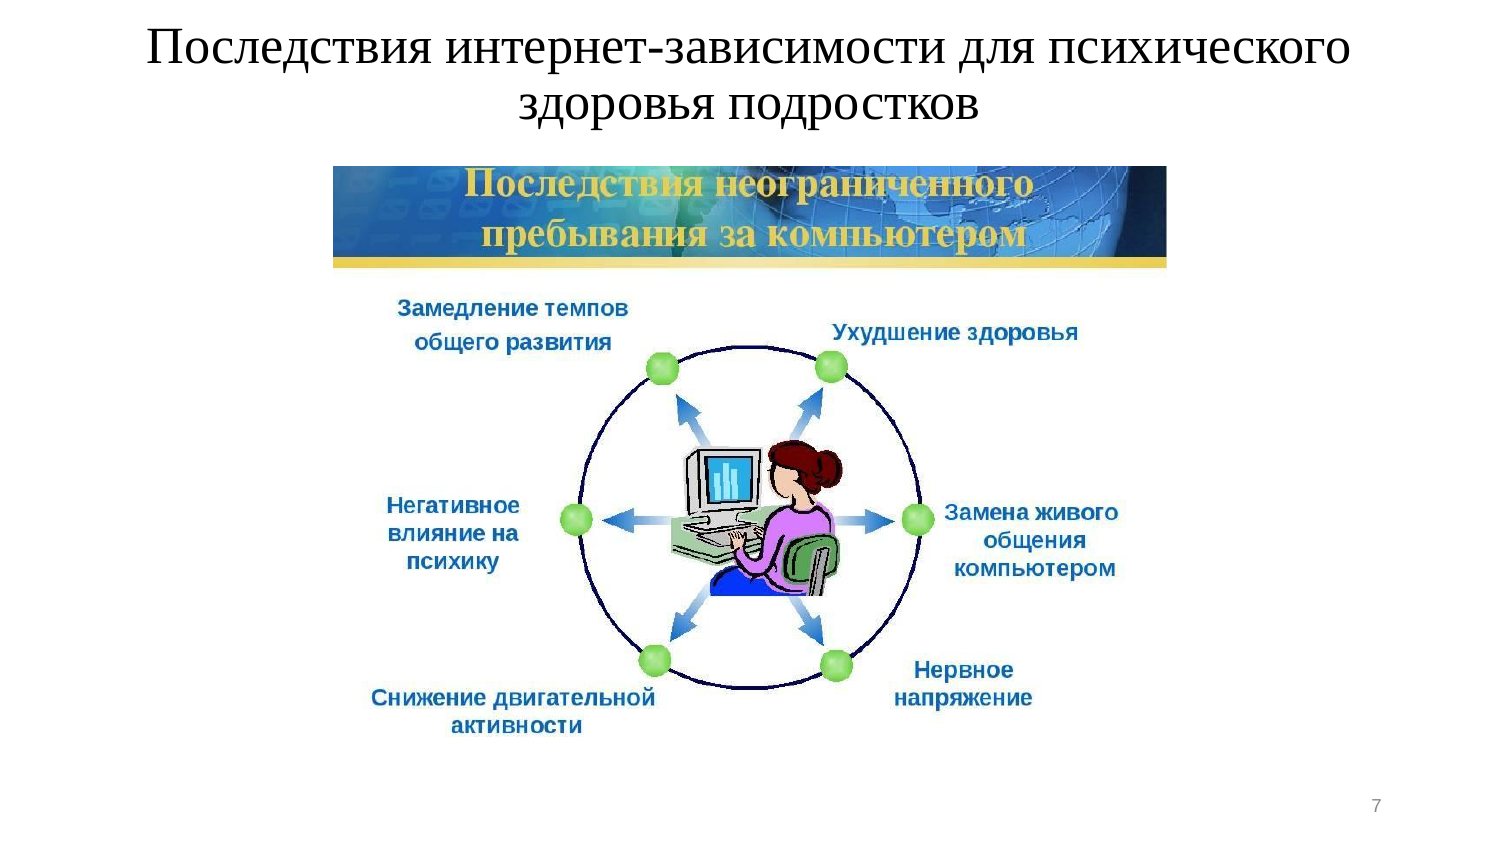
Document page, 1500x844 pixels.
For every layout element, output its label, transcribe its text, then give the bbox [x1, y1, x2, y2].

slide_number 7 [1059, 782, 1397, 827]
title Последствия интернет-зависимости для психического здоровья подростков [51, 10, 1449, 202]
picture [333, 166, 1167, 792]
